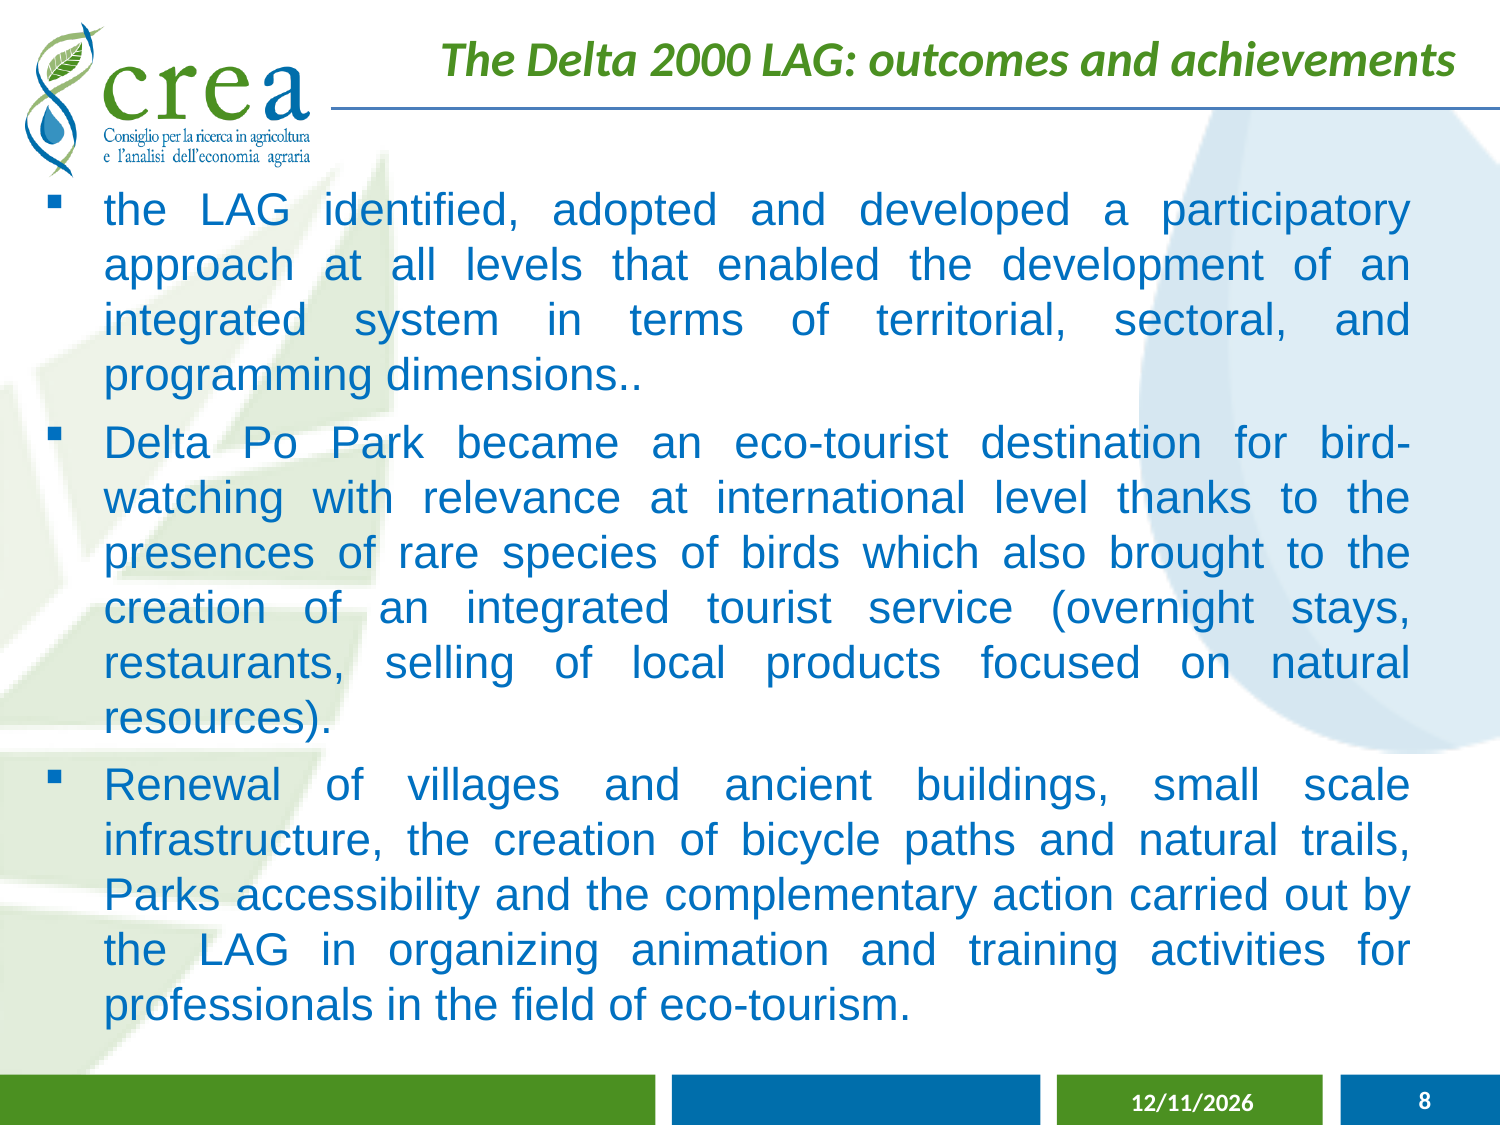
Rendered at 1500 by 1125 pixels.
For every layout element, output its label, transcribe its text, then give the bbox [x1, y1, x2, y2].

text_box the LAG identified, adopted and developed a participatory approach at all levels that enabled the development of an integrated system in terms of territorial, sectoral, and programming dimensions.. Delta Po Park became an eco-tourist destination for bird-watching with relevance at international level thanks to the presences of rare species of birds which also brought to the creation of an integrated tourist service (overnight stays, restaurants, selling of local products focused on natural resources). Renewal of villages and ancient buildings, small scale infrastructure, the creation of bicycle paths and natural trails, Parks accessibility and the complementary action carried out by the LAG in organizing animation and training activities for professionals in the field of eco-tourism. [29, 172, 1427, 1038]
picture [1139, 110, 1500, 754]
list The Delta 2000 LAG: outcomes and achievements [336, 19, 1483, 90]
picture [0, 22, 408, 1079]
